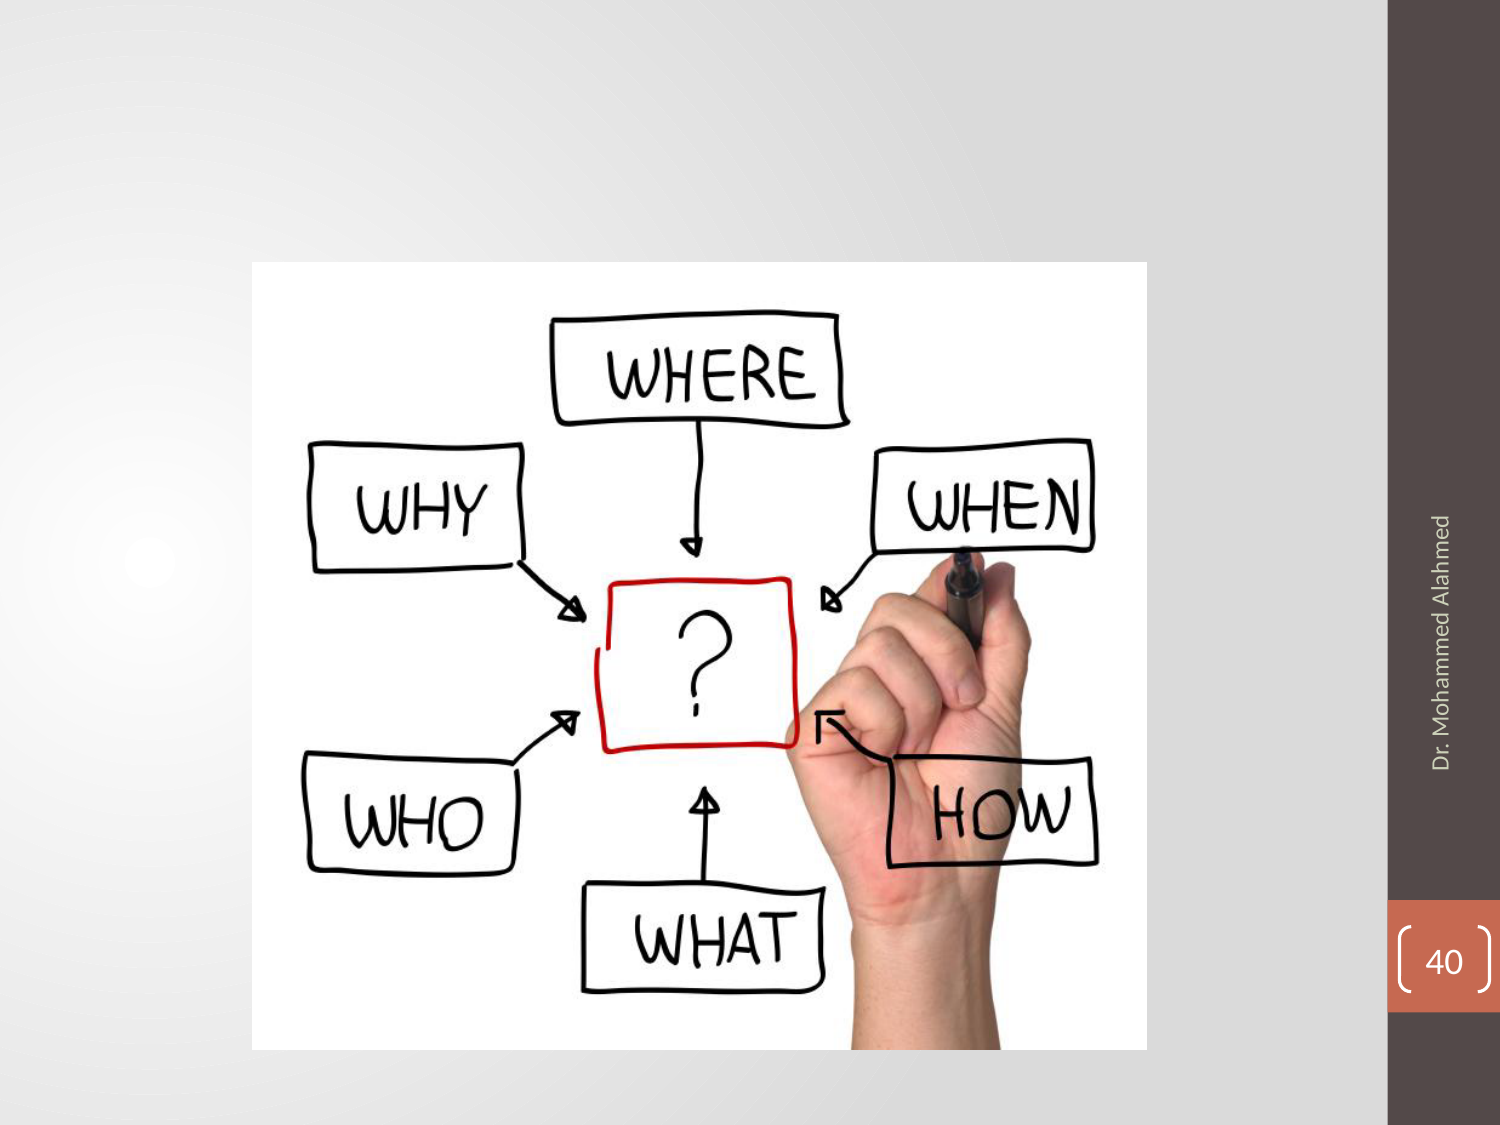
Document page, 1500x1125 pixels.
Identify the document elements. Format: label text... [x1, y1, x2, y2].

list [252, 261, 1148, 1051]
slide_number 40 [1397, 925, 1492, 994]
footer Dr. Mohammed Alahmed [1408, 500, 1469, 889]
